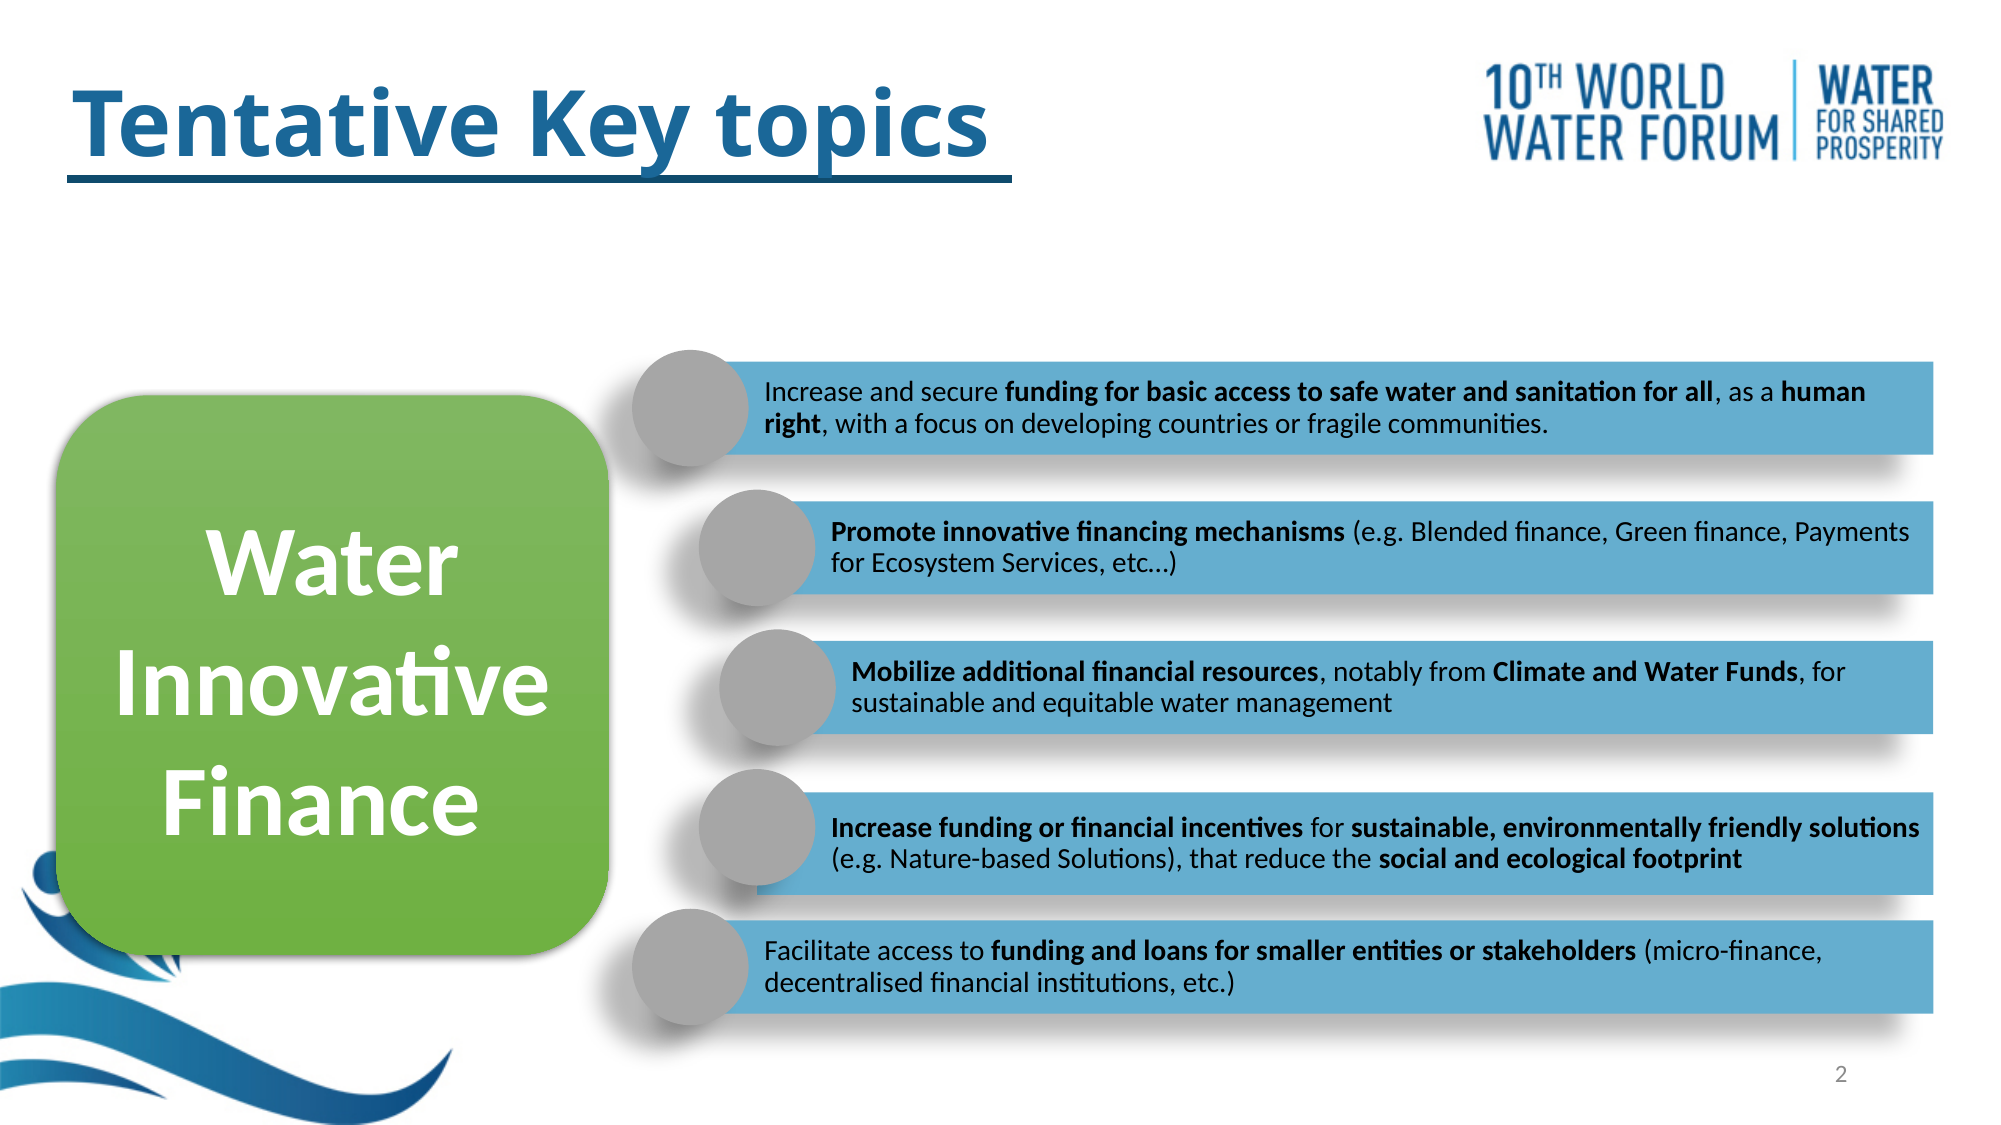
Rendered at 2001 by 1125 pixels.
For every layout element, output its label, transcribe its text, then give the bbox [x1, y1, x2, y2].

text_box Tentative Key topics [56, 17, 1782, 236]
text_box Water Innovative Finance [56, 395, 610, 956]
slide_number 2 [1412, 1061, 1863, 1103]
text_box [620, 314, 1944, 1061]
picture [0, 0, 2001, 1125]
